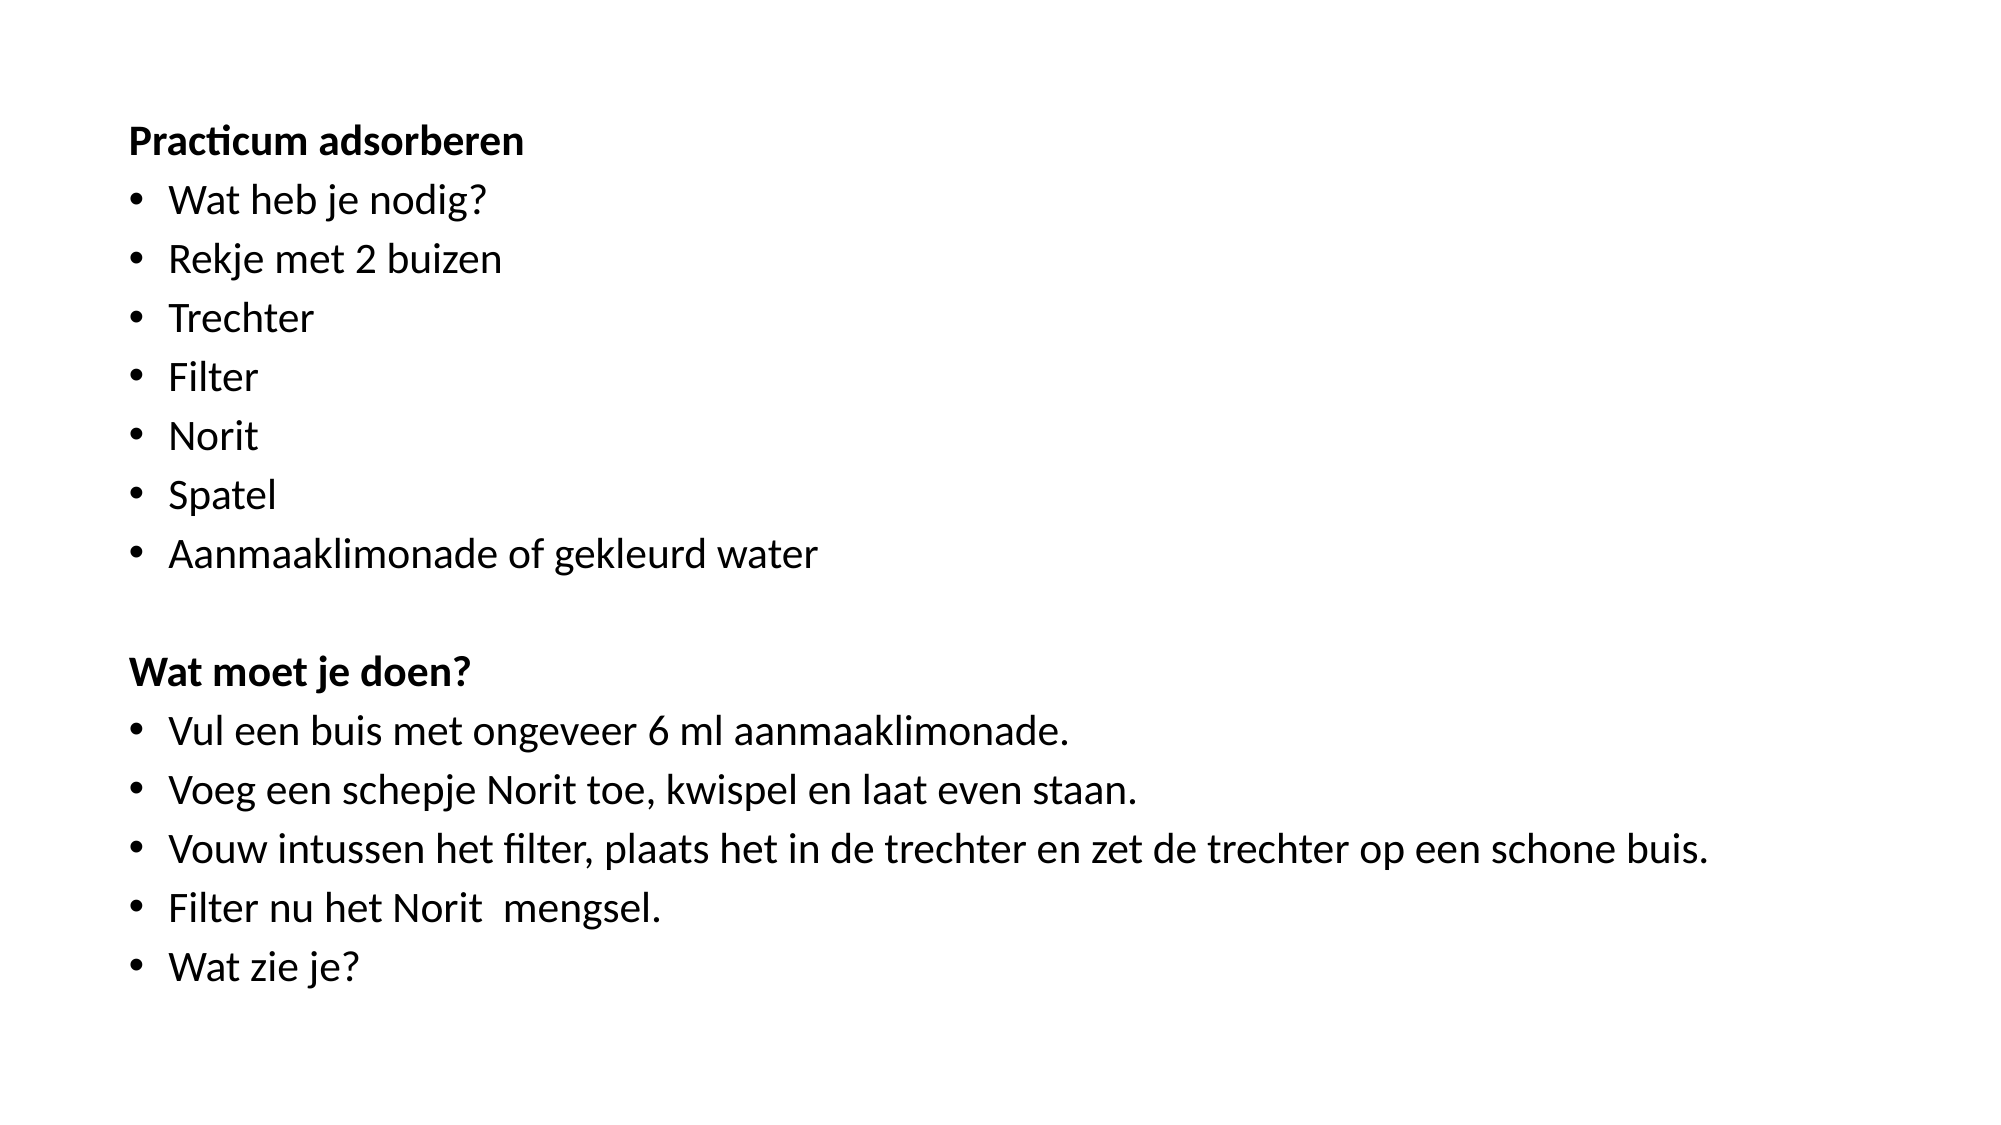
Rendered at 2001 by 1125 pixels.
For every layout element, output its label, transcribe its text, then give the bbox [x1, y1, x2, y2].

list Practicum adsorberen Wat heb je nodig? Rekje met 2 buizen Trechter Filter Norit Spatel Aanmaaklimonade of gekleurd water Wat moet je doen? Vul een buis met ongeveer 6 ml aanmaaklimonade. Voeg een schepje Norit toe, kwispel en laat even staan. Vouw intussen het filter, plaats het in de trechter en zet de trechter op een schone buis. Filter nu het Norit mengsel. Wat zie je? [113, 110, 1980, 1012]
